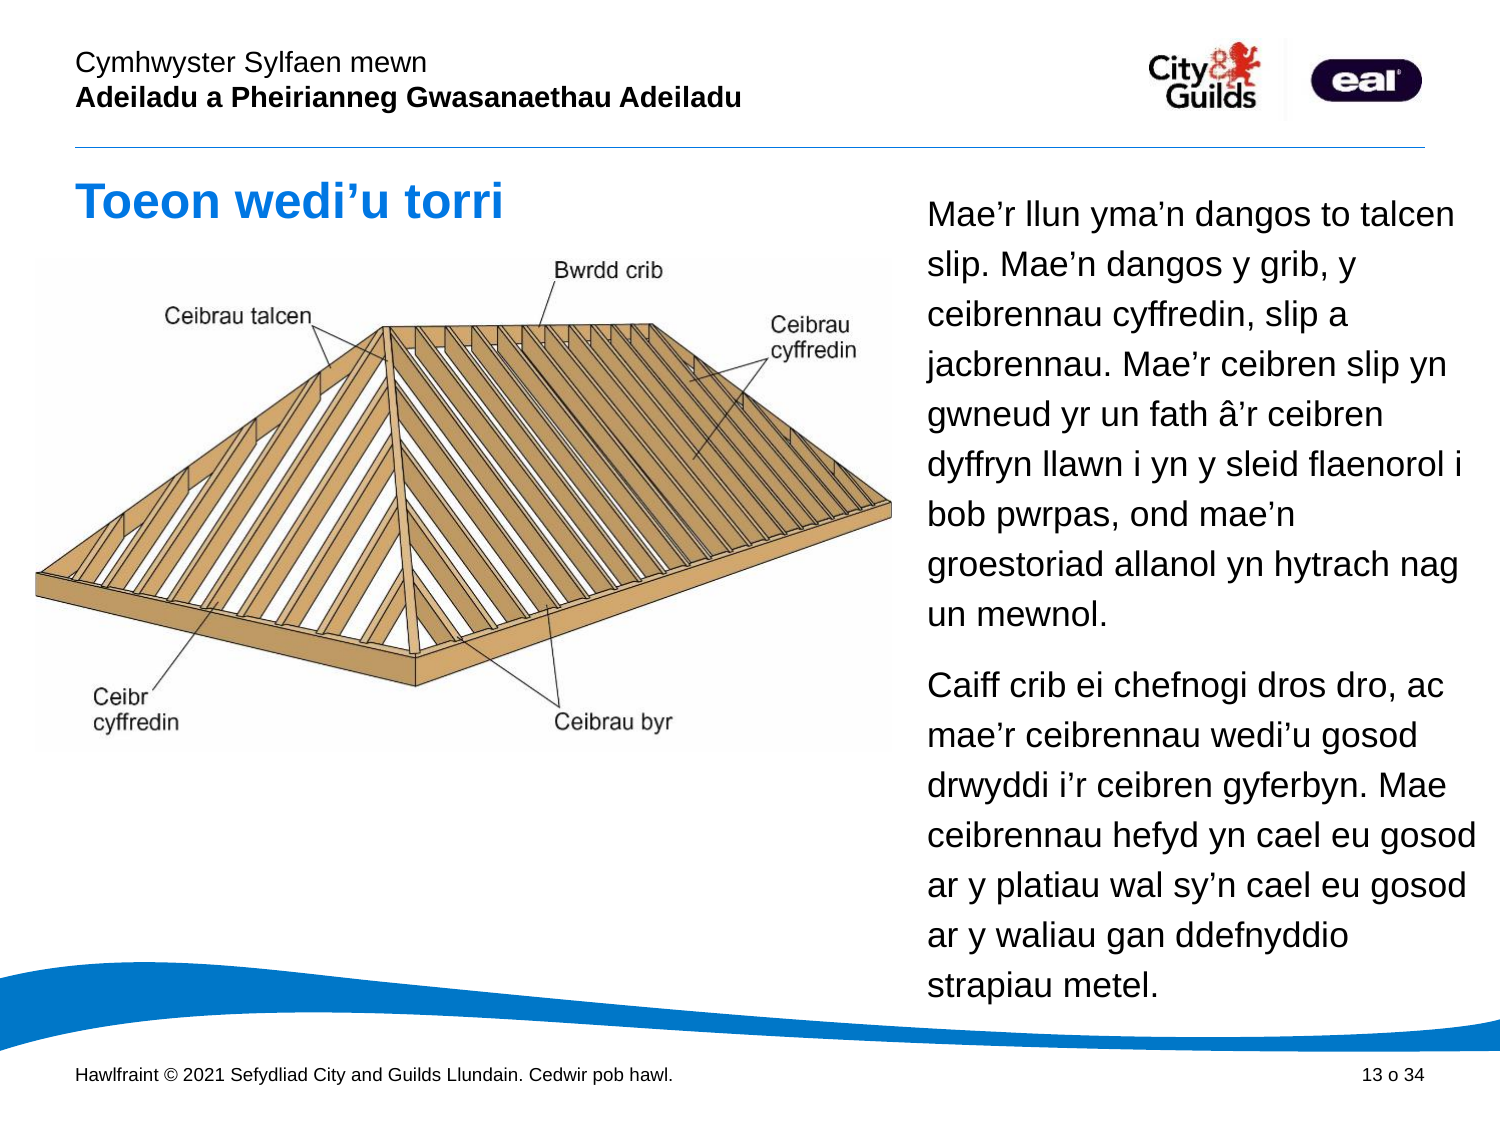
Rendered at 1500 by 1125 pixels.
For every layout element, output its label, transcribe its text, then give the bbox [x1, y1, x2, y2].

title Toeon wedi’u torri [74, 168, 1426, 232]
picture [35, 258, 892, 752]
list Mae’r llun yma’n dangos to talcen slip. Mae’n dangos y grib, y ceibrennau cyffredin, slip a jacbrennau. Mae’r ceibren slip yn gwneud yr un fath â’r ceibren dyffryn llawn i yn y sleid flaenorol i bob pwrpas, ond mae’n groestoriad allanol yn hytrach nag un mewnol. Caiff crib ei chefnogi dros dro, ac mae’r ceibrennau wedi’u gosod drwyddi i’r ceibren gyferbyn. Mae ceibrennau hefyd yn cael eu gosod ar y platiau wal sy’n cael eu gosod ar y waliau gan ddefnyddio strapiau metel. [926, 183, 1483, 1008]
picture [1149, 38, 1422, 121]
